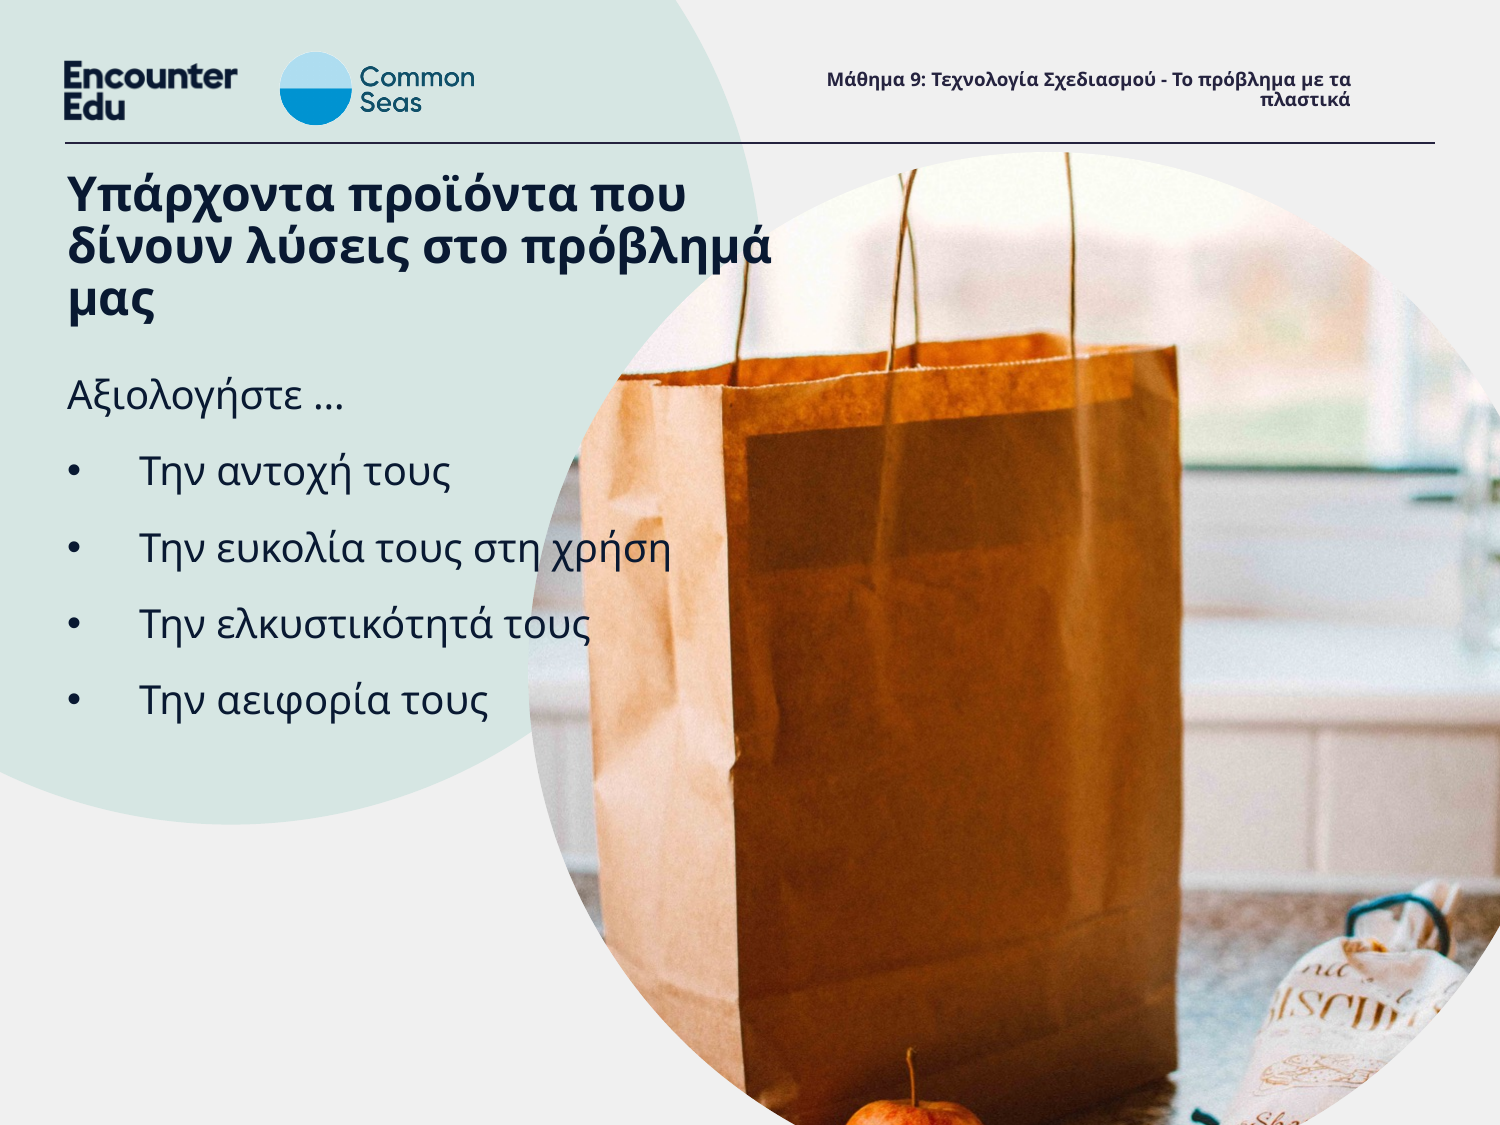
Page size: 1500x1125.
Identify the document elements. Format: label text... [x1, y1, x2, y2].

list Υπάρχοντα προϊόντα που δίνουν λύσεις στο πρόβλημά μας [59, 162, 811, 345]
title Μάθημα 9: Τεχνολογία Σχεδιασμού - Το πρόβλημα με τα πλαστικά [749, 67, 1359, 114]
list Αξιολογήστε … Την αντοχή τους Την ευκολία τους στη χρήση Την ελκυστικότητά τους Την αειφορία τους [59, 352, 1082, 728]
picture [272, 49, 482, 128]
text_box [531, 152, 1500, 1125]
picture [60, 59, 243, 122]
